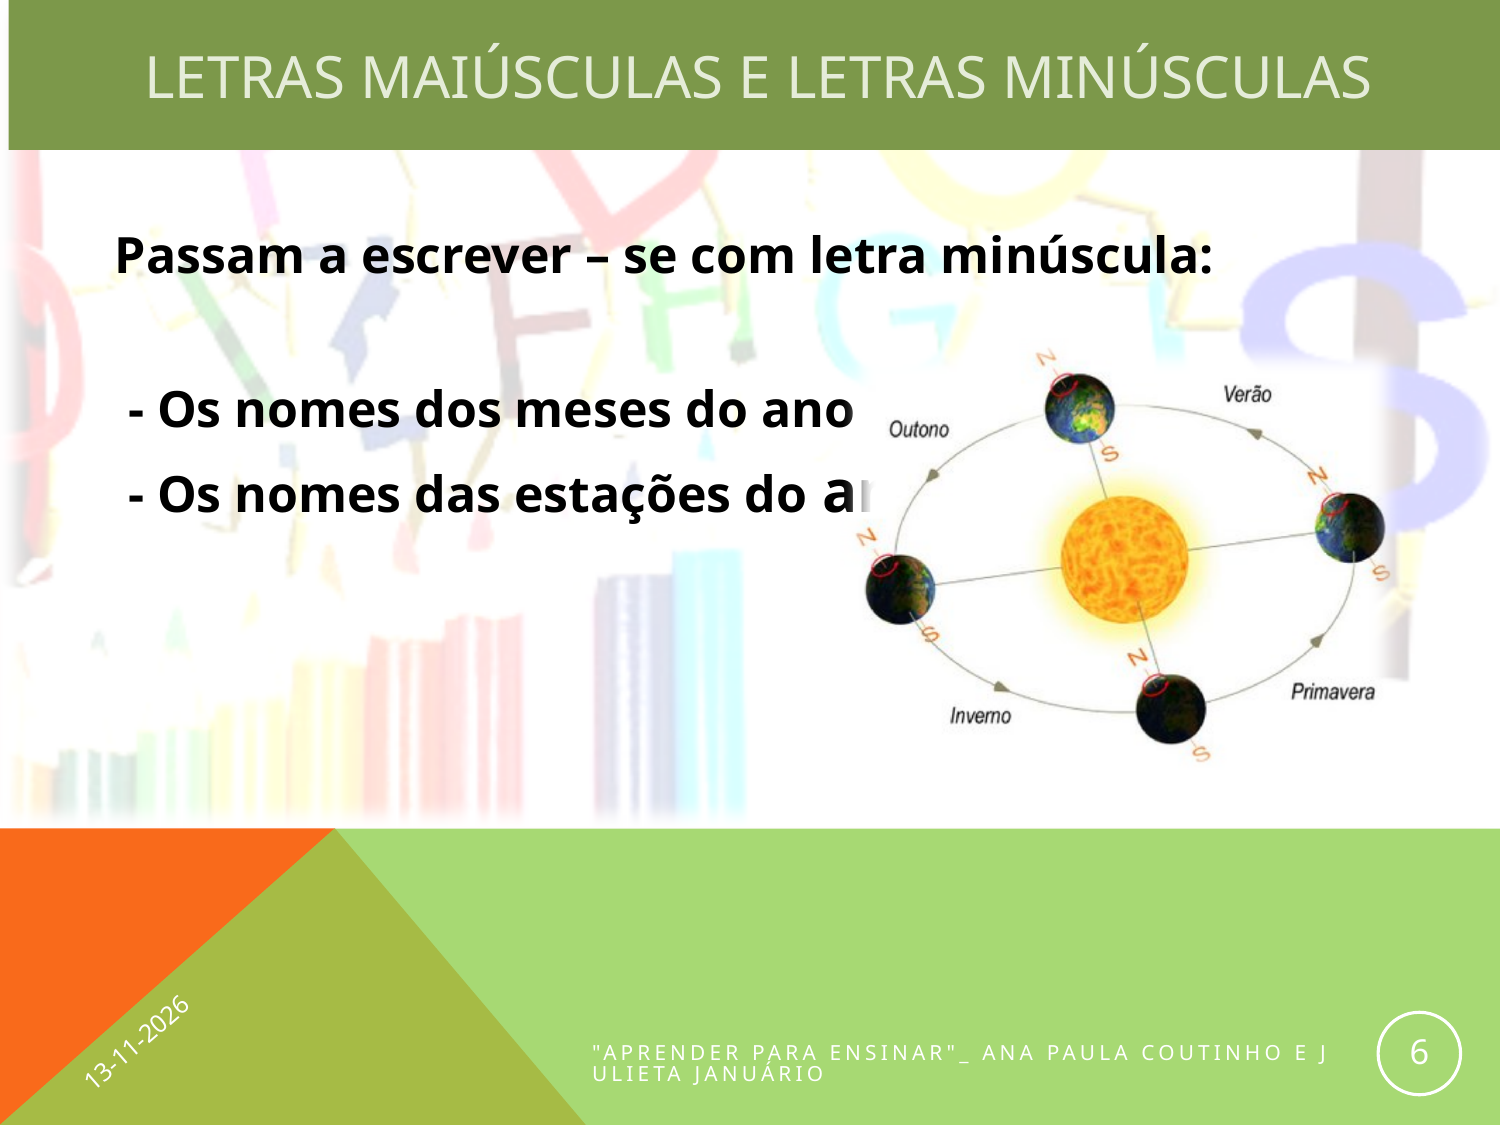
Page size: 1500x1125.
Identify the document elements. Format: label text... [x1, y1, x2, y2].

slide_number 6 [1376, 1010, 1463, 1097]
text_box LETRAS MAIÚSCULAS E LETRAS MINÚSCULAS [8, 0, 1500, 150]
text_box Passam a escrever – se com letra minúscula: - Os nomes dos meses do ano - Os nomes das estações do ano [100, 175, 1425, 953]
footer "Aprender para ensinar"_ Ana Paula Coutinho e Julieta Januário [577, 1031, 1352, 1076]
picture [840, 337, 1405, 777]
text_box O Alfabeto [42, 150, 1500, 175]
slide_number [65, 953, 268, 1109]
